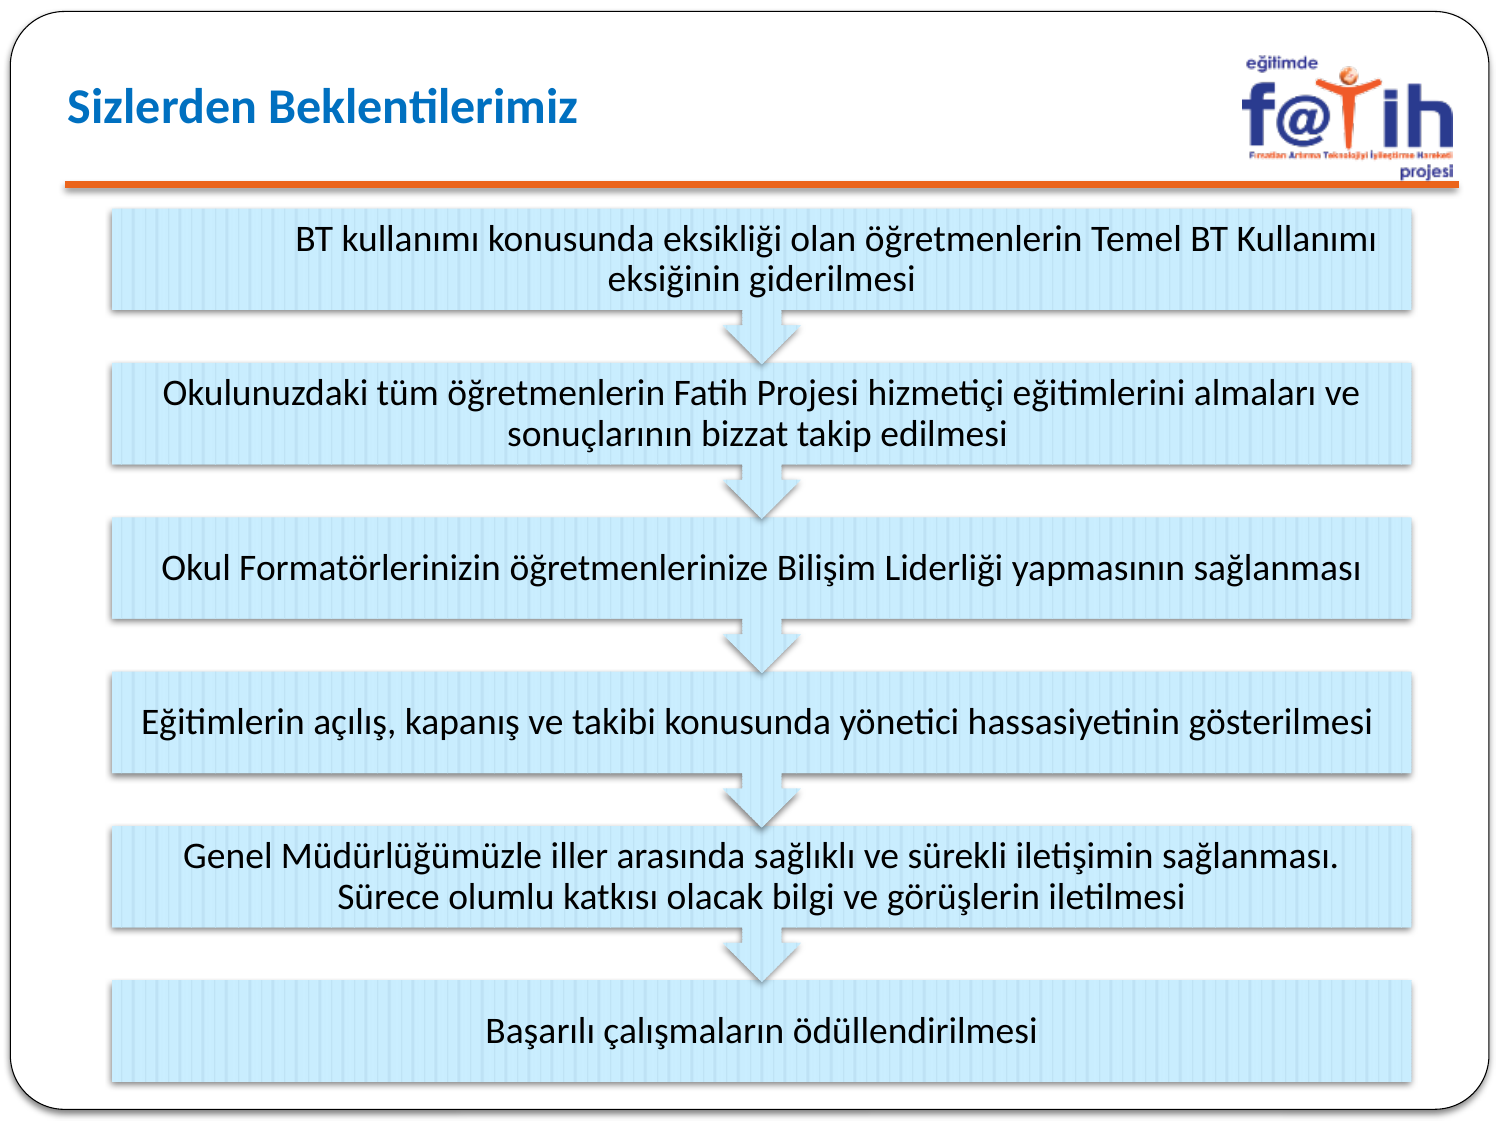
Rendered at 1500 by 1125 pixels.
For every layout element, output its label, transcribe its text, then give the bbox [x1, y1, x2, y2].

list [111, 207, 1412, 1083]
picture [1242, 54, 1453, 182]
text_box Sizlerden Beklentilerimiz [53, 66, 1187, 149]
